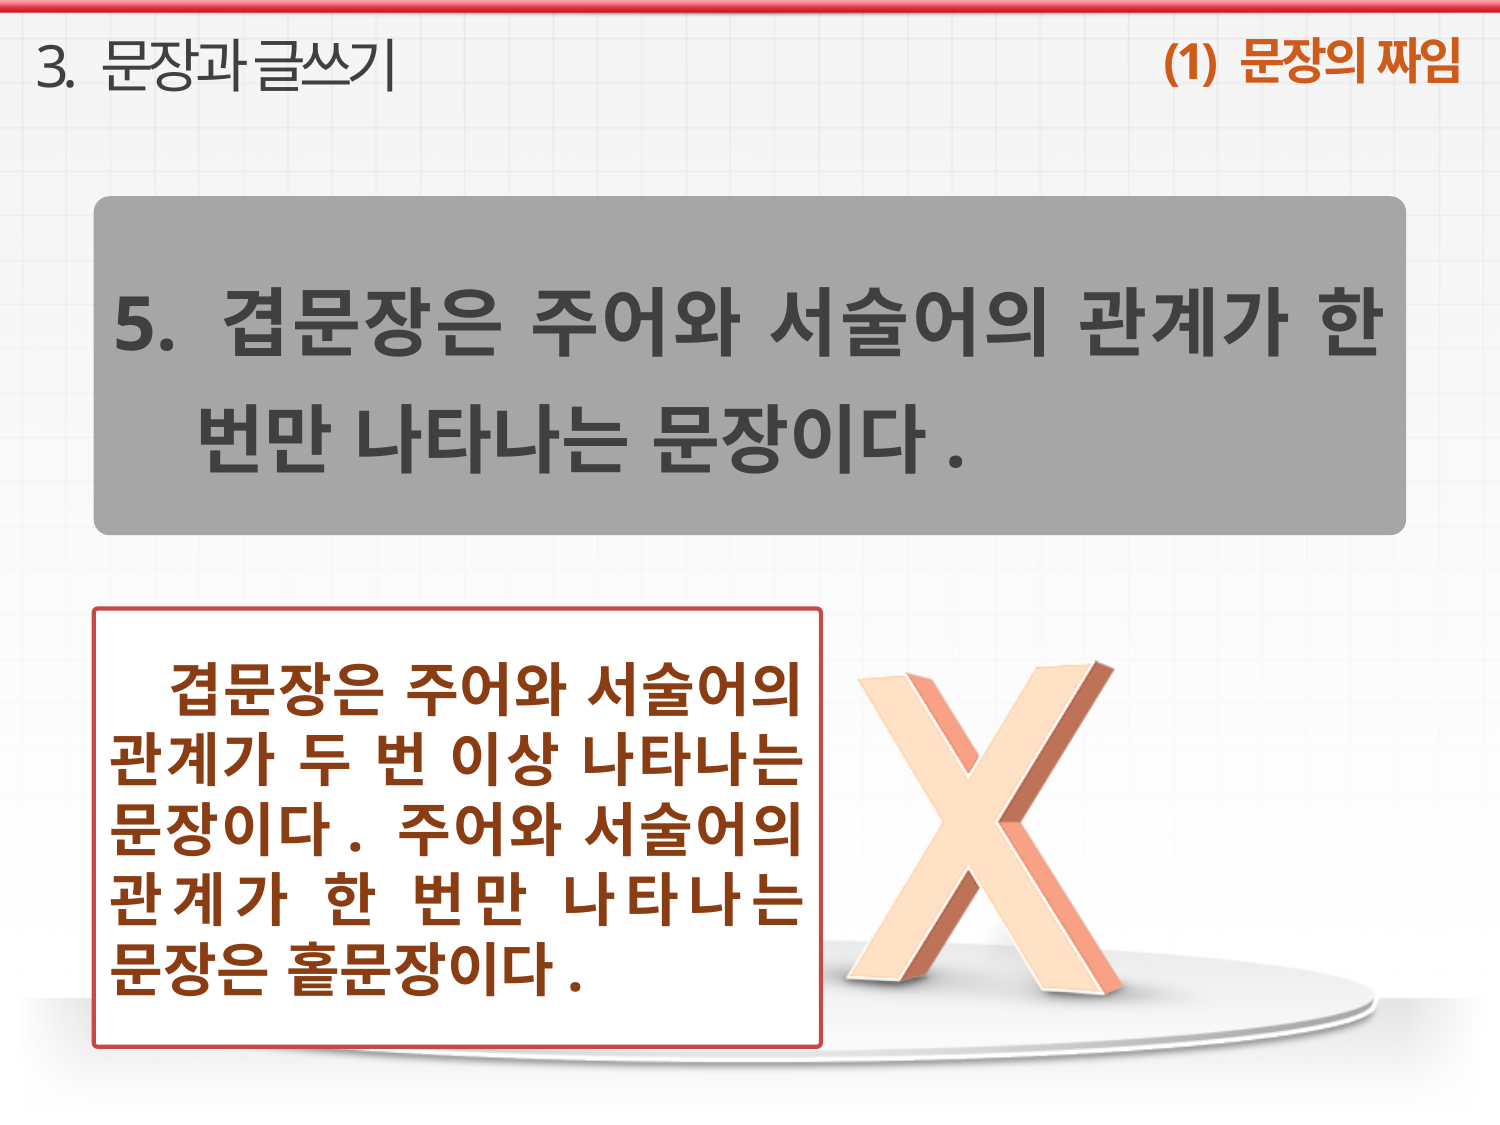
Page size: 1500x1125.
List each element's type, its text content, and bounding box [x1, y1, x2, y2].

text_box 5. 겹문장은 주어와 서술어의 관계가 한 번만 나타나는 문장이다. [91, 194, 1409, 538]
list 3. 문장과 글쓰기 [0, 0, 772, 101]
text_box 겹문장은 주어와 서술어의 관계가 두 번 이상 나타나는 문장이다. 주어와 서술어의 관계가 한 번만 나타나는 문장은 홑문장이다. [91, 606, 823, 1049]
list (1) 문장의 짜임 [667, 0, 1500, 91]
